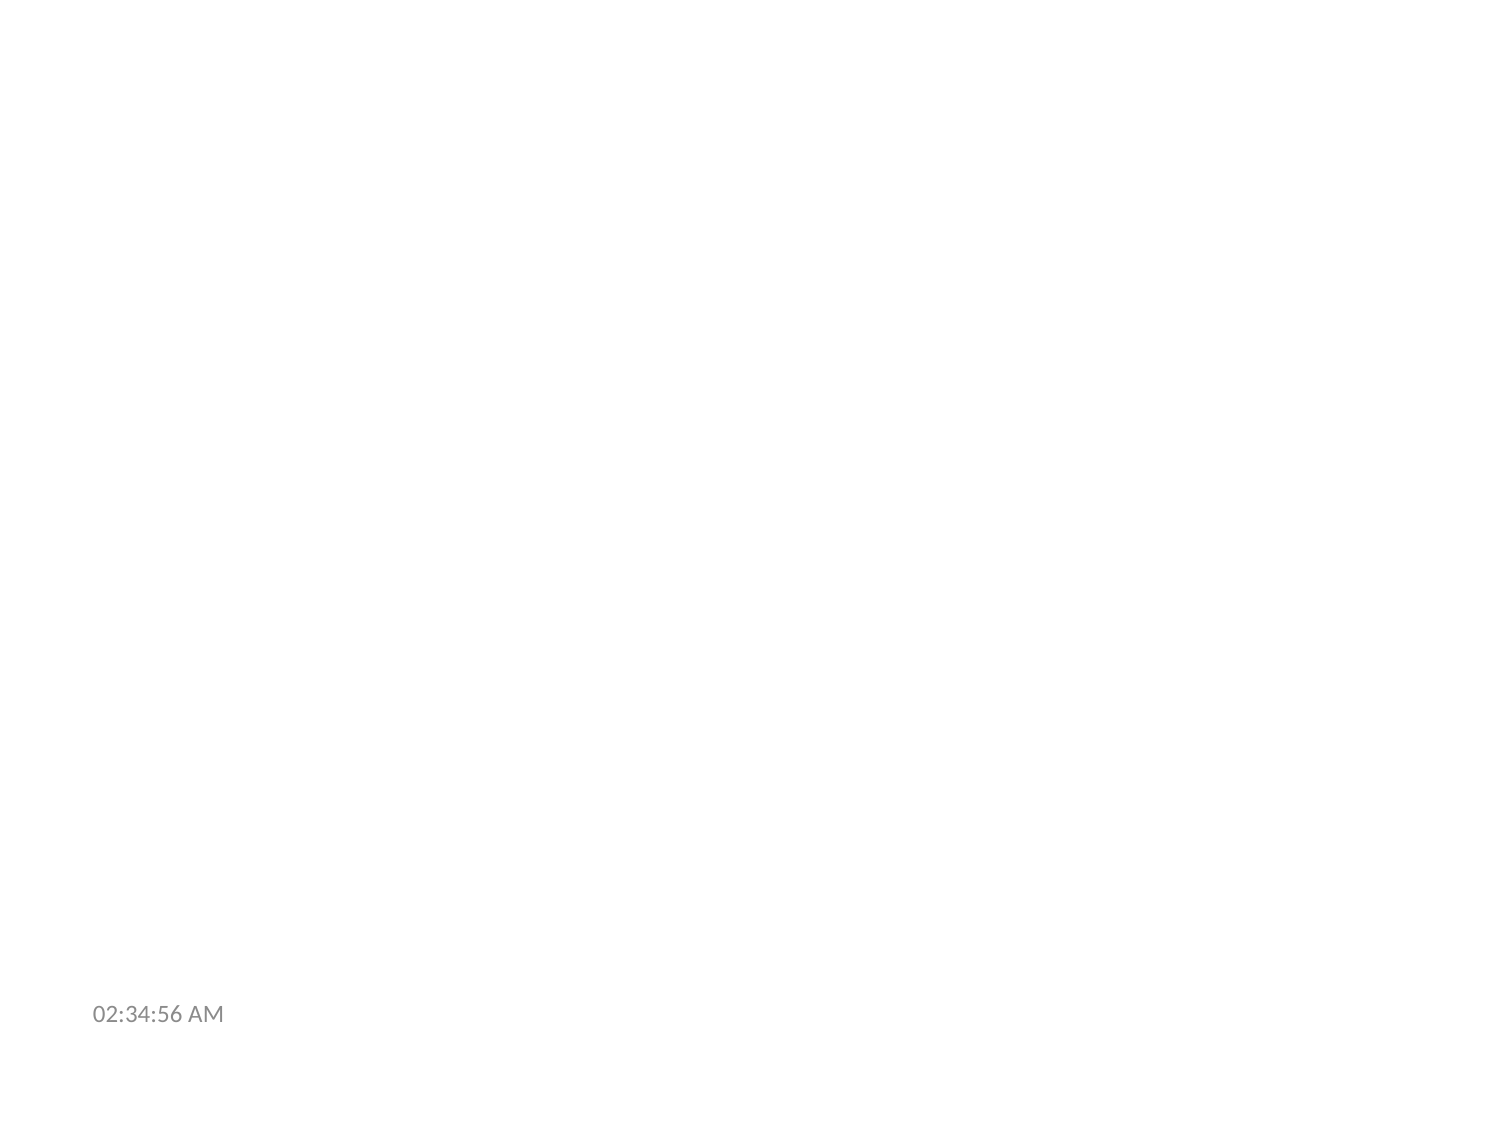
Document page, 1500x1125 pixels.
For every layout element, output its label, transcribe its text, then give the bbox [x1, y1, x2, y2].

text_box 3:35:09 PM [77, 982, 428, 1043]
